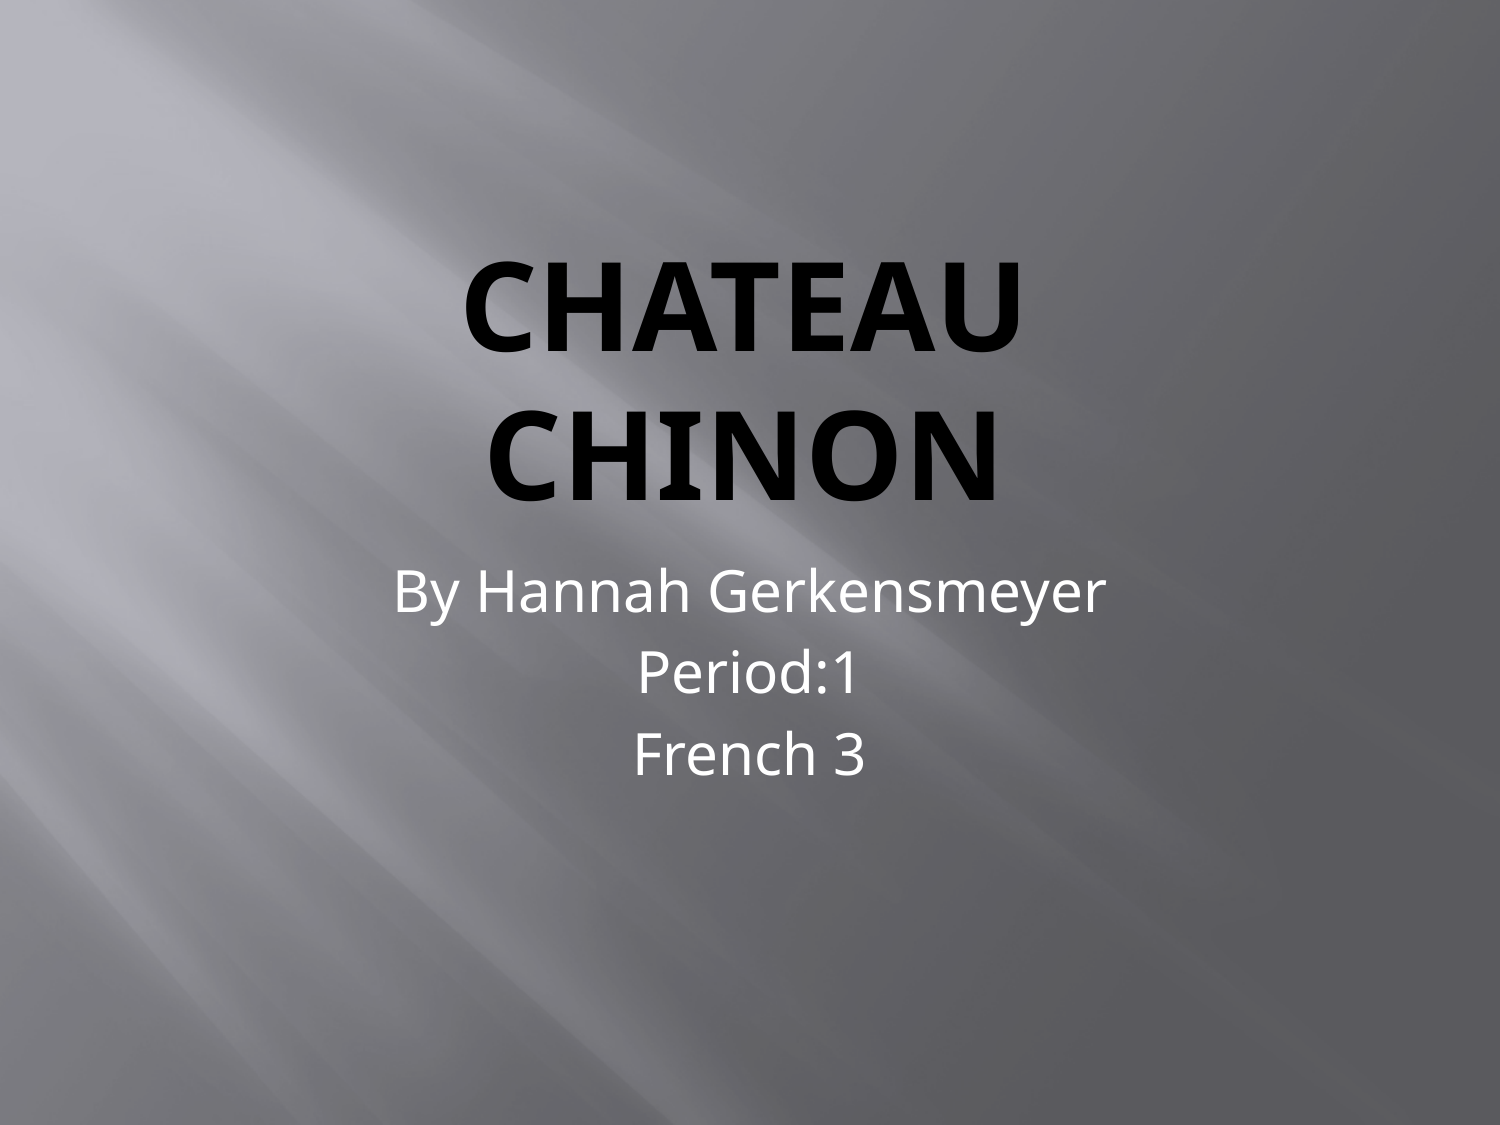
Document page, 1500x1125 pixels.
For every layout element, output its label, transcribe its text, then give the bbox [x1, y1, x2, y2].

title Chateau Chinon [69, 224, 1420, 525]
subtitle By Hannah Gerkensmeyer Period:1 French 3 [225, 546, 1275, 834]
